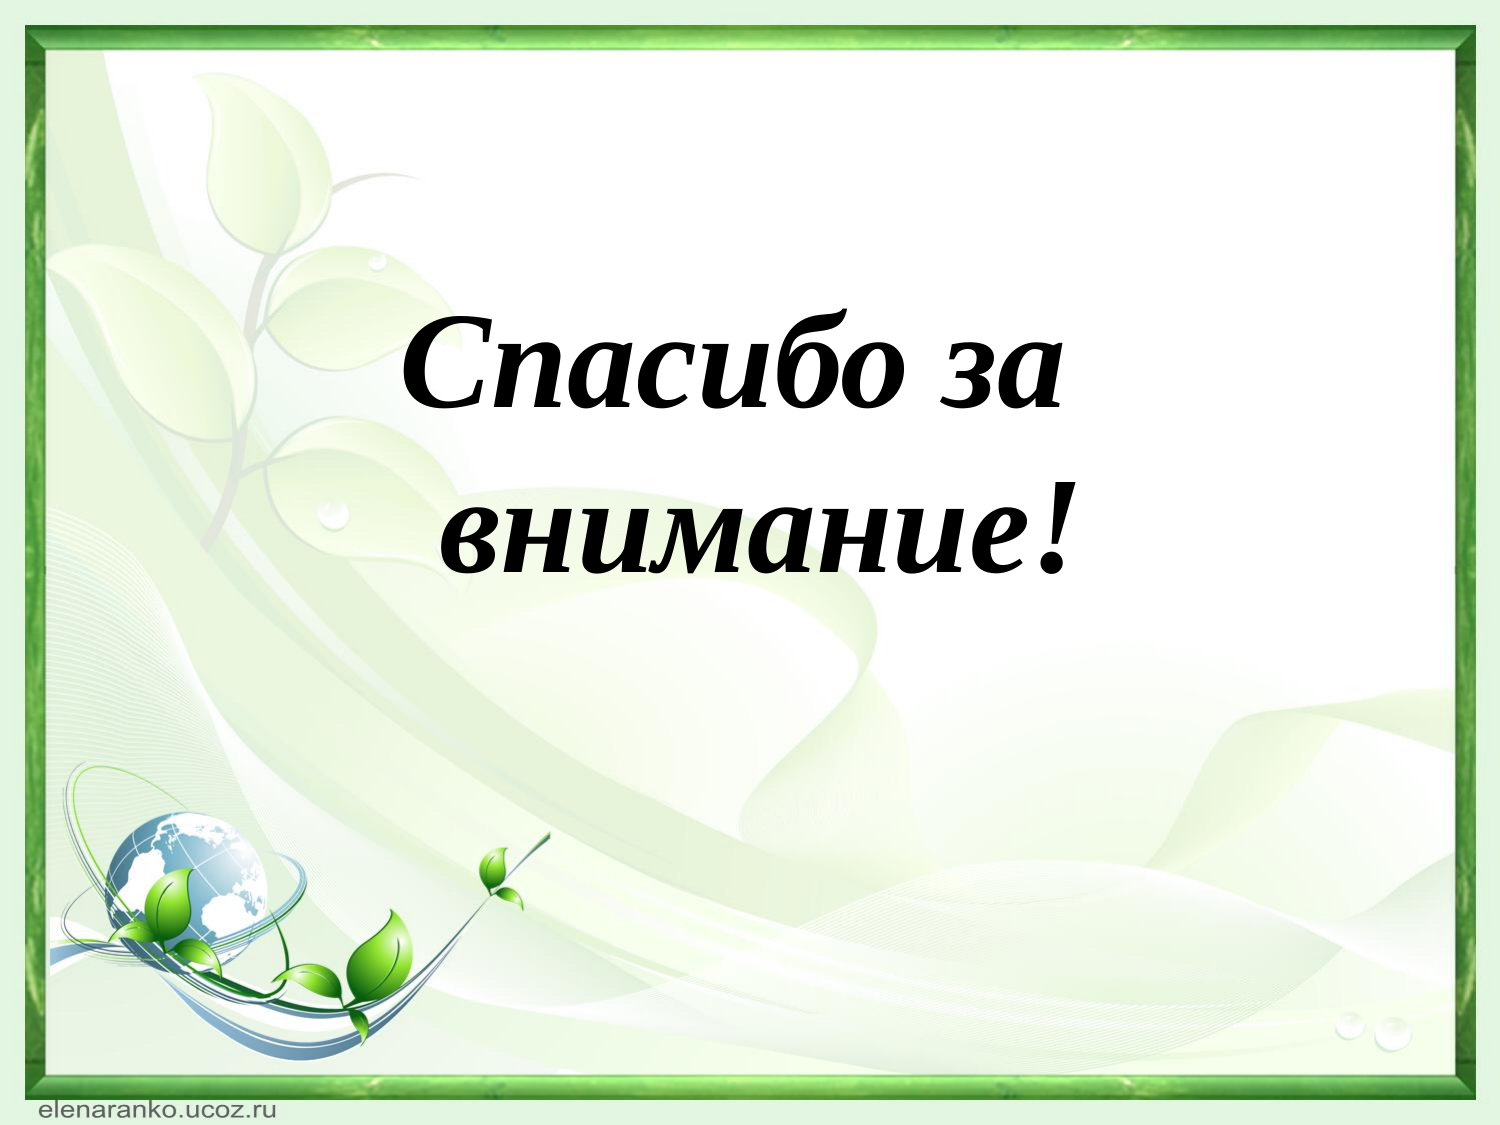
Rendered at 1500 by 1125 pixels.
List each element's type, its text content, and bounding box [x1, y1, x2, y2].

list Спасибо за внимание! [257, 262, 1210, 832]
picture [0, 0, 1500, 1125]
